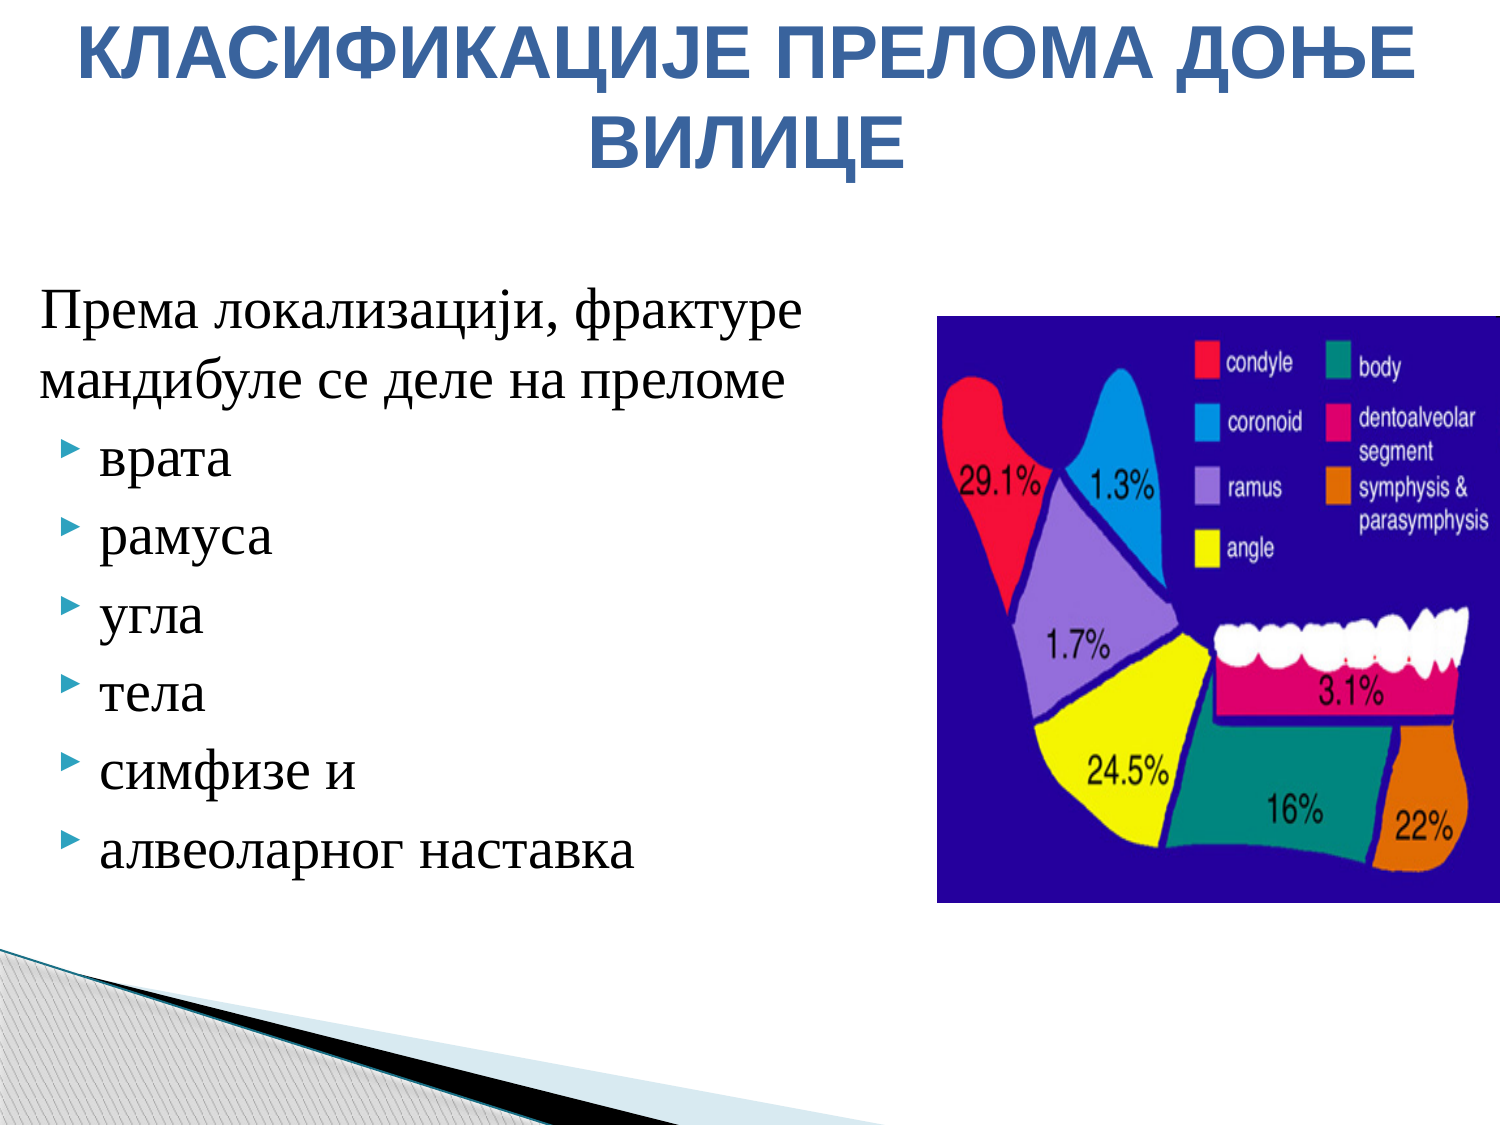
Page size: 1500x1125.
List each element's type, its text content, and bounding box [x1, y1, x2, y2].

list Према локализацији, фрактуре мандибуле се деле на преломе врата рамуса угла тела симфизе и алвеоларног наставка [24, 262, 903, 1075]
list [937, 316, 1500, 903]
title КЛАСИФИКАЦИЈЕ ПРЕЛОМА ДОЊЕ ВИЛИЦЕ [0, 0, 1500, 188]
